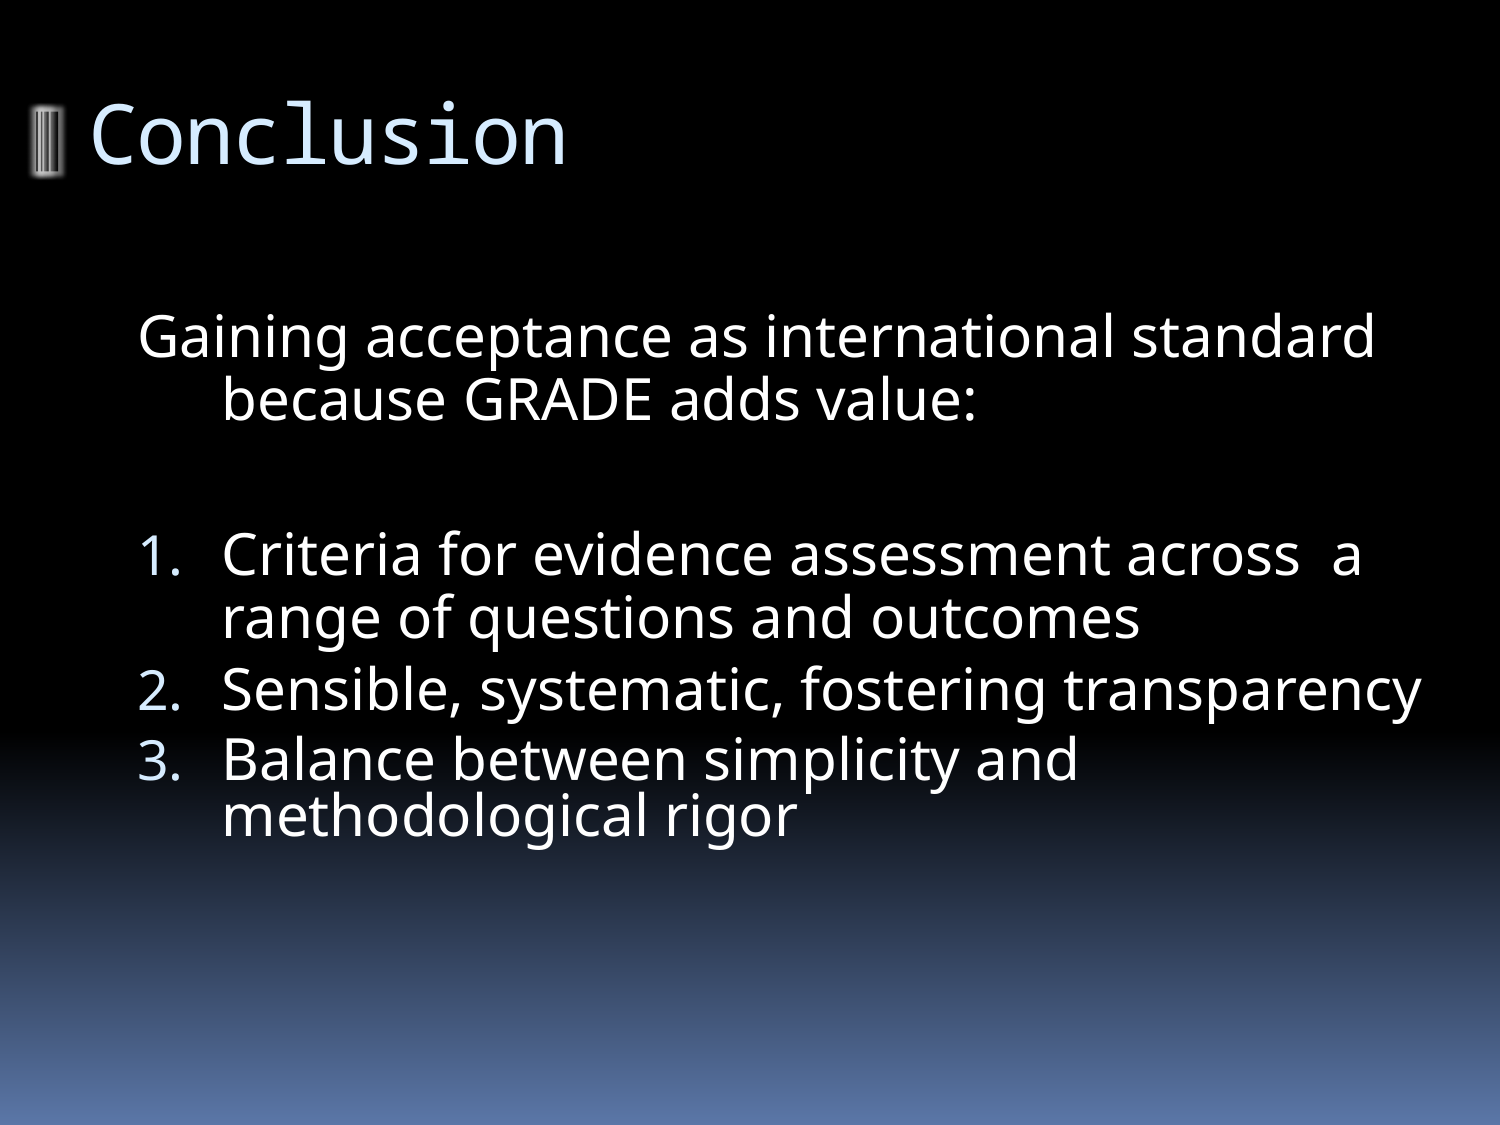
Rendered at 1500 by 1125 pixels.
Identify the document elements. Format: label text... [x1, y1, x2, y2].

list Gaining acceptance as international standard because GRADE adds value: Criteria for evidence assessment across a range of questions and outcomes Sensible, systematic, fostering transparency Balance between simplicity and methodological rigor [112, 299, 1438, 993]
title Conclusion [75, 75, 1425, 300]
